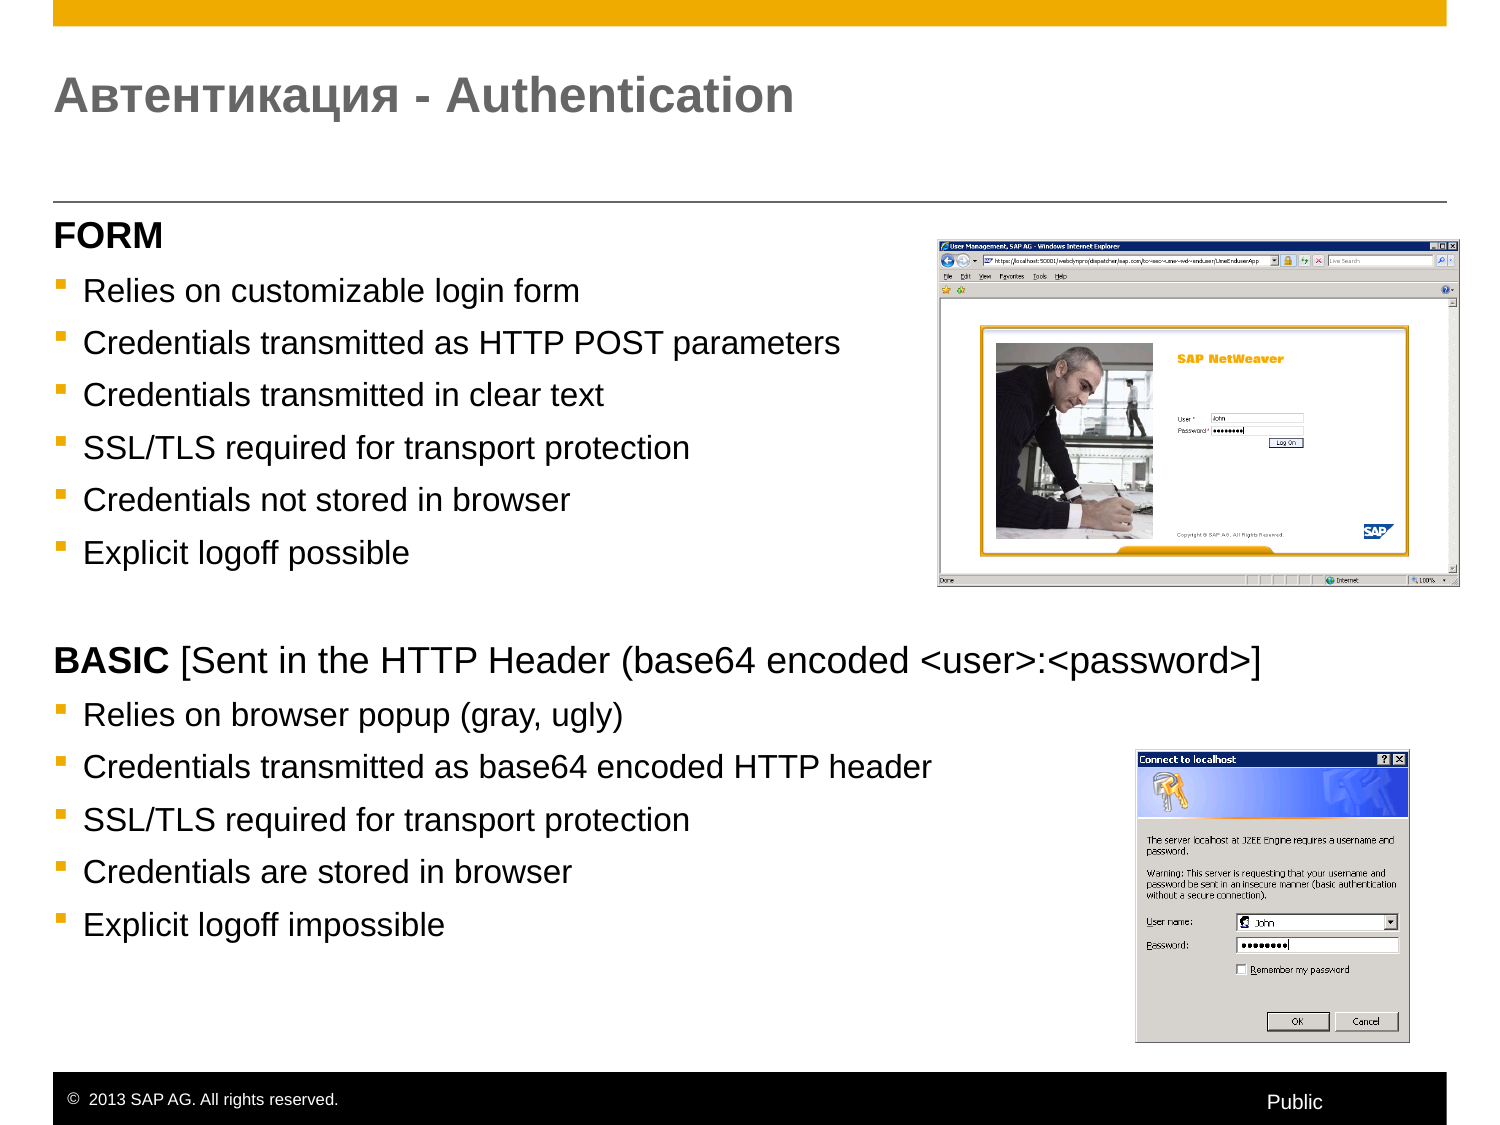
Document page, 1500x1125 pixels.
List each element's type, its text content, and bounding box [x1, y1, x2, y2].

list FORM Relies on customizable login form Credentials transmitted as HTTP POST parameters Credentials transmitted in clear text SSL/TLS required for transport protection Credentials not stored in browser Explicit logoff possible BASIC [Sent in the HTTP Header (base64 encoded <user>:<password>] Relies on browser popup (gray, ugly) Credentials transmitted as base64 encoded HTTP header SSL/TLS required for transport protection Credentials are stored in browser Explicit logoff impossible [53, 211, 1447, 983]
picture [1135, 749, 1411, 1043]
picture [936, 239, 1460, 587]
title Автентикация - Authentication Front-End Authentication: Username & Password [53, 53, 1447, 178]
